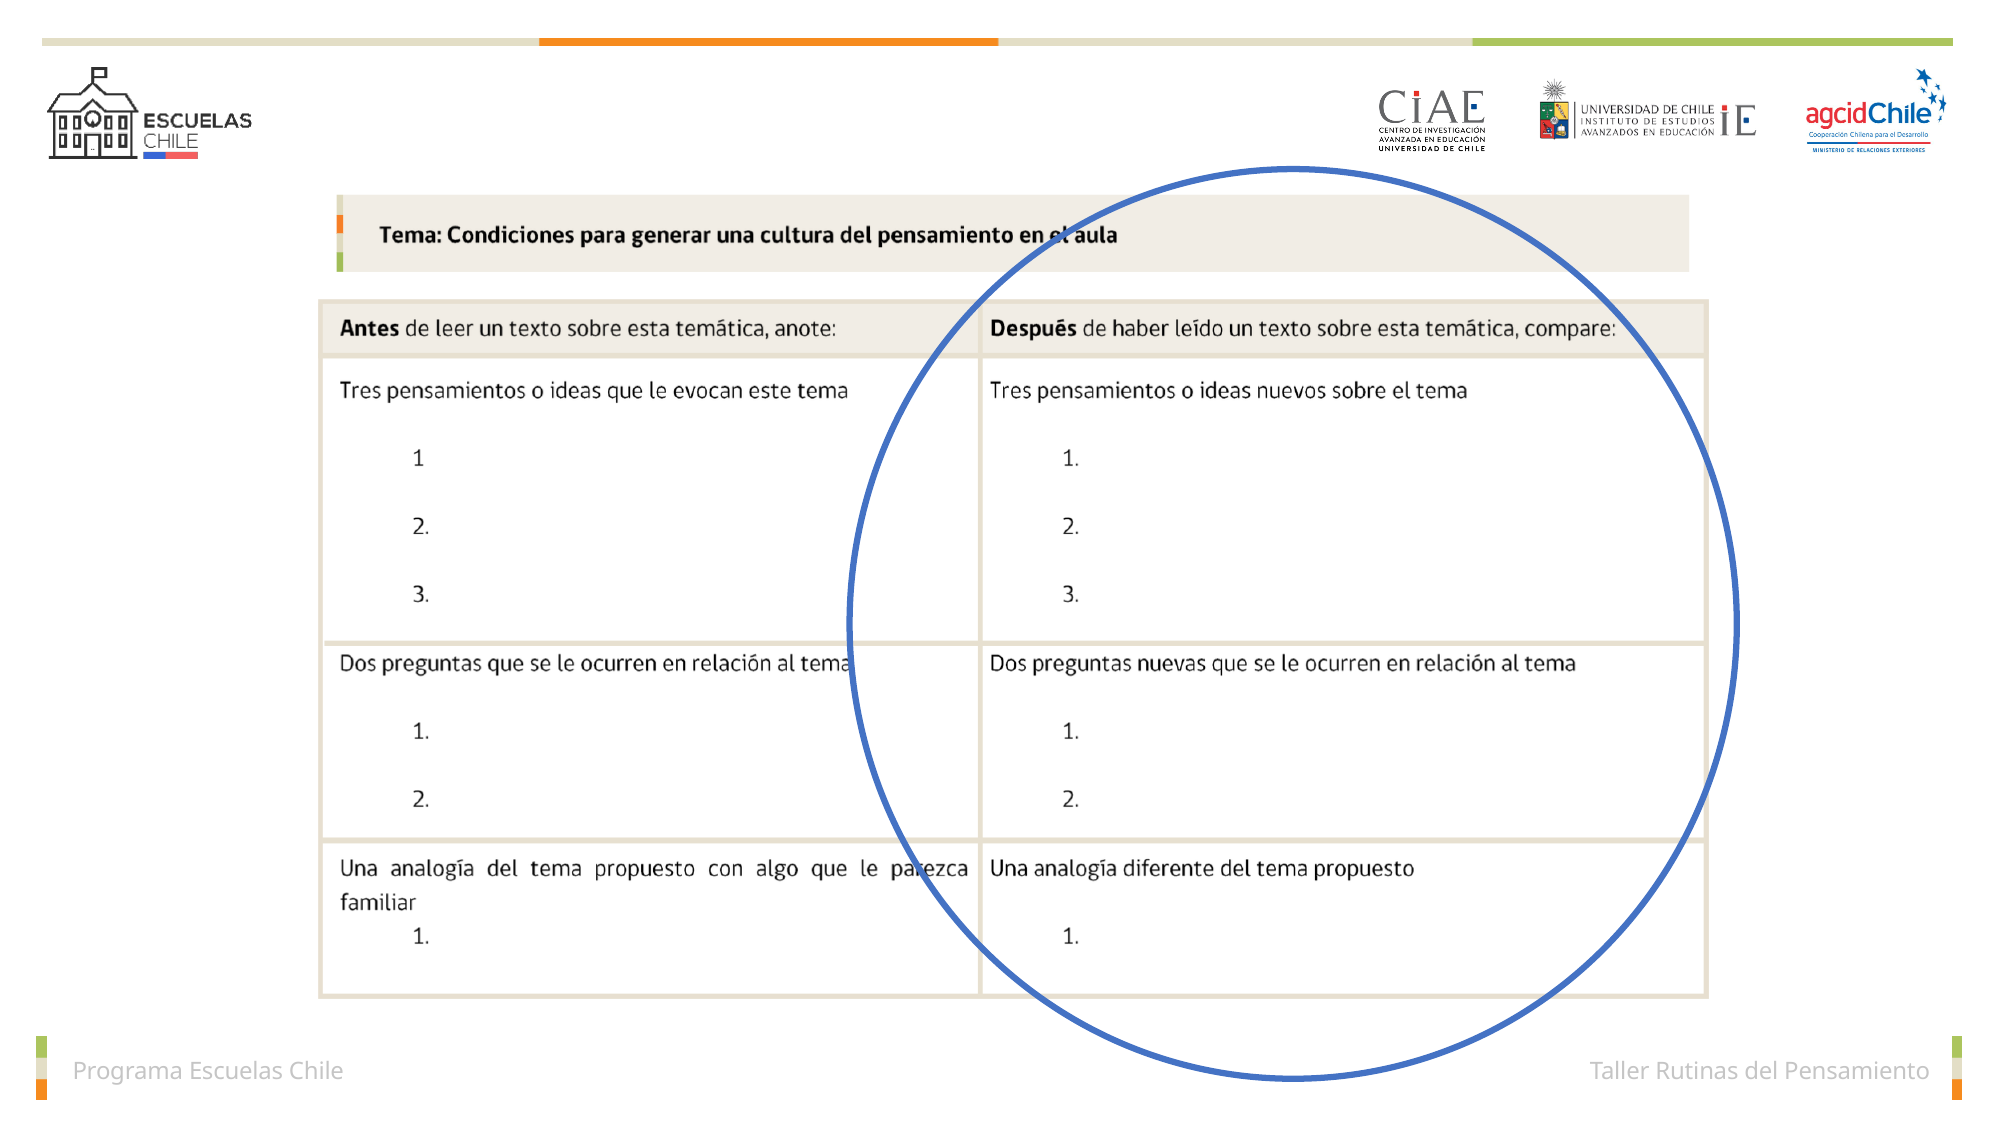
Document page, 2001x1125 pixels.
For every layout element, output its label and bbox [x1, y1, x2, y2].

text_box [1205, 169, 1381, 178]
picture [42, 38, 1953, 46]
picture [46, 67, 253, 159]
text_box [1055, 1008, 1531, 1079]
picture [302, 178, 1718, 1008]
picture [1952, 1036, 1962, 1100]
picture [36, 1036, 47, 1100]
text_box [1718, 492, 1737, 755]
picture [1369, 65, 1950, 161]
